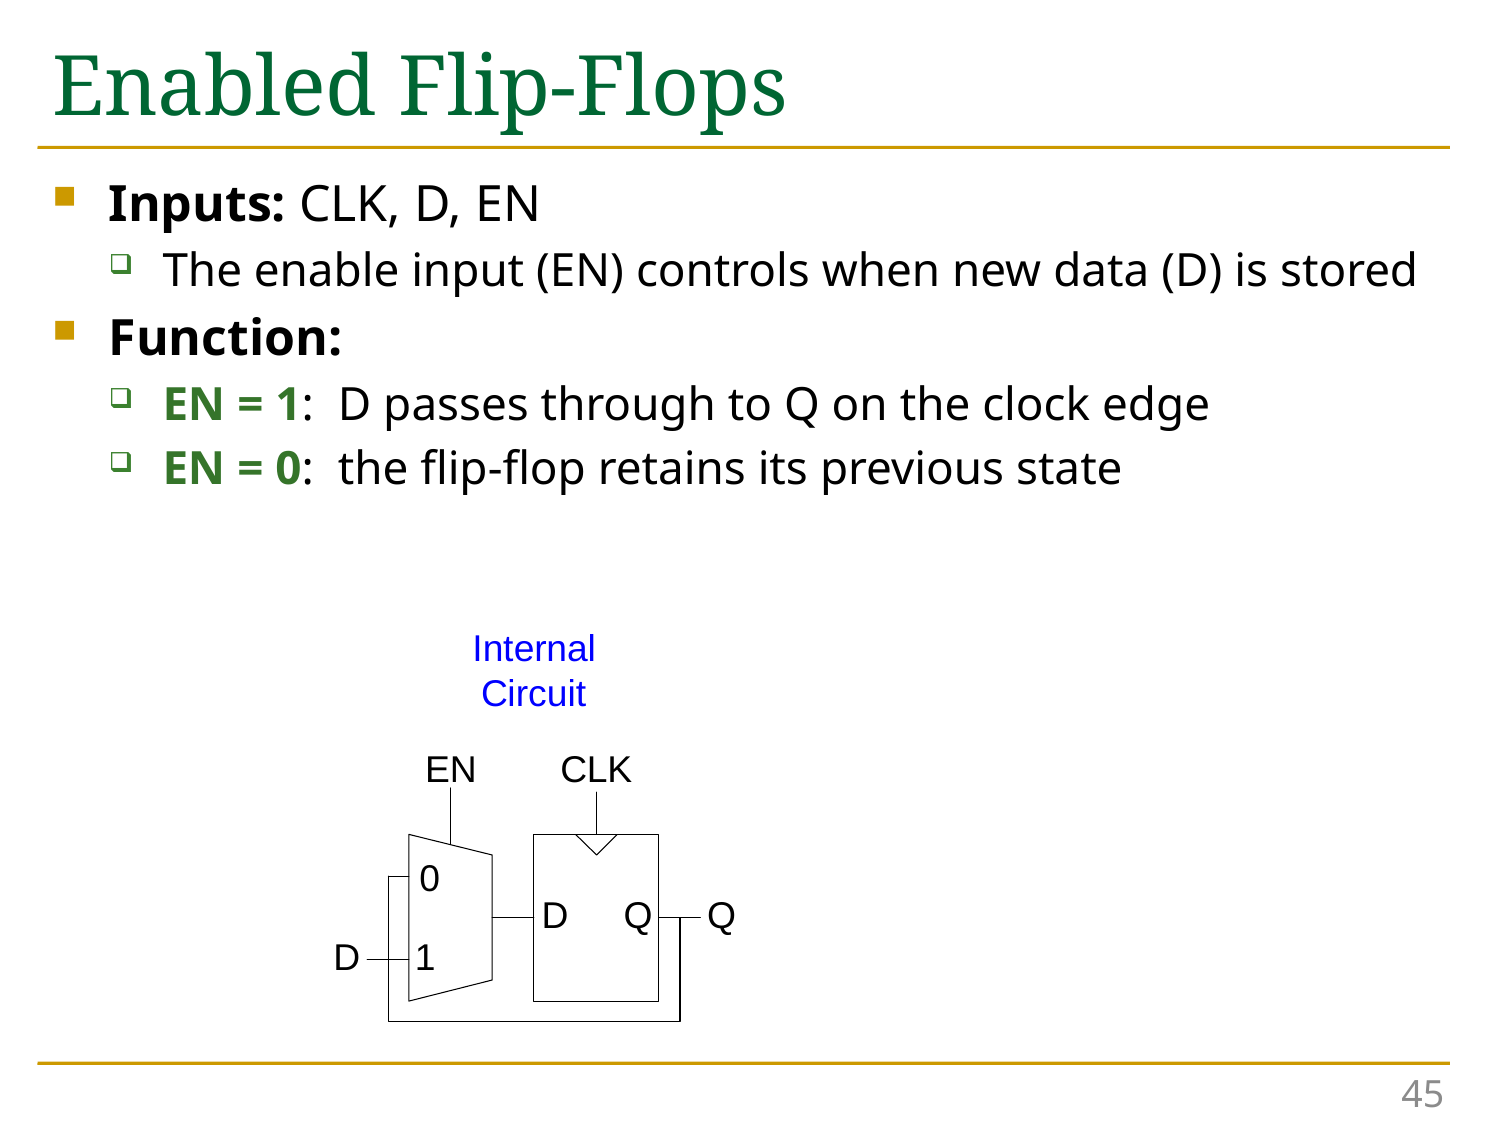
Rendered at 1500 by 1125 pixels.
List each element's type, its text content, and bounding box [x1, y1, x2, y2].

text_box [299, 599, 1076, 1028]
list Inputs: CLK, D, EN The enable input (EN) controls when new data (D) is stored Function: EN = 1: D passes through to Q on the clock edge EN = 0: the flip-flop retains its previous state [37, 163, 1450, 1016]
title Enabled Flip-Flops [37, 24, 1450, 163]
slide_number 45 [1121, 1066, 1460, 1125]
